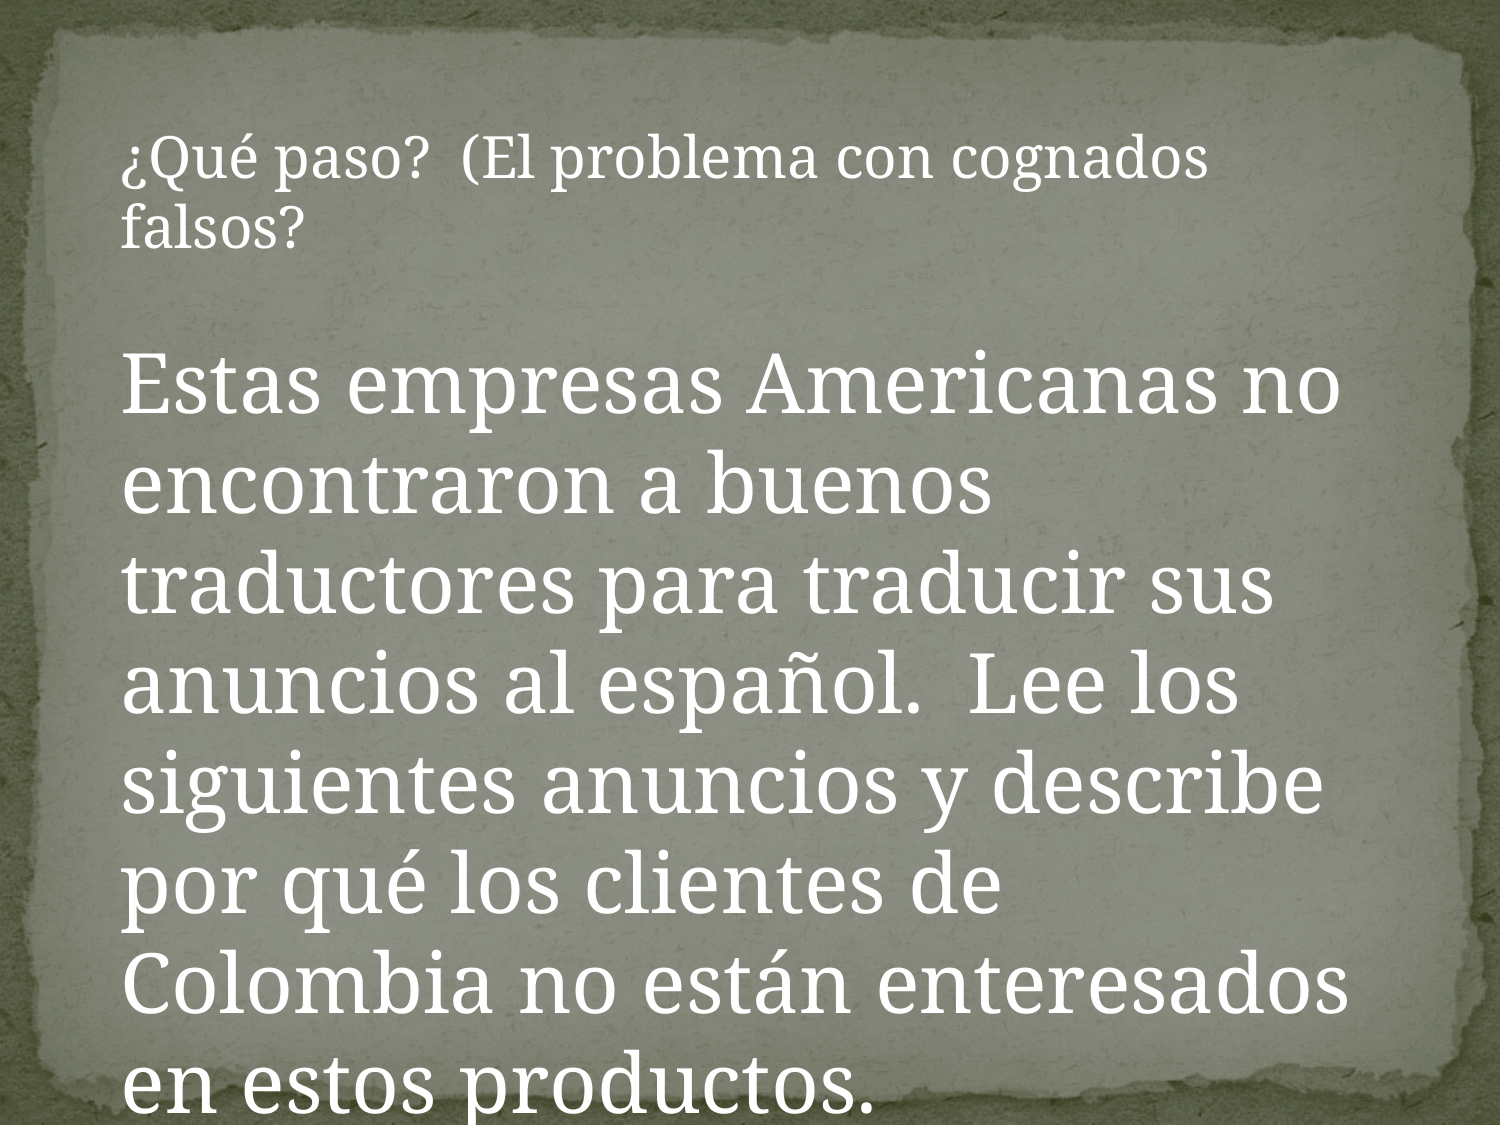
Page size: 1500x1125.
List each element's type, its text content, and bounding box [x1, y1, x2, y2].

text_box ¿Qué paso? (El problema con cognados falsos? Estas empresas Americanas no encontraron a buenos traductores para traducir sus anuncios al español. Lee los siguientes anuncios y describe por qué los clientes de Colombia no están enteresados en estos productos. [105, 112, 1385, 1125]
